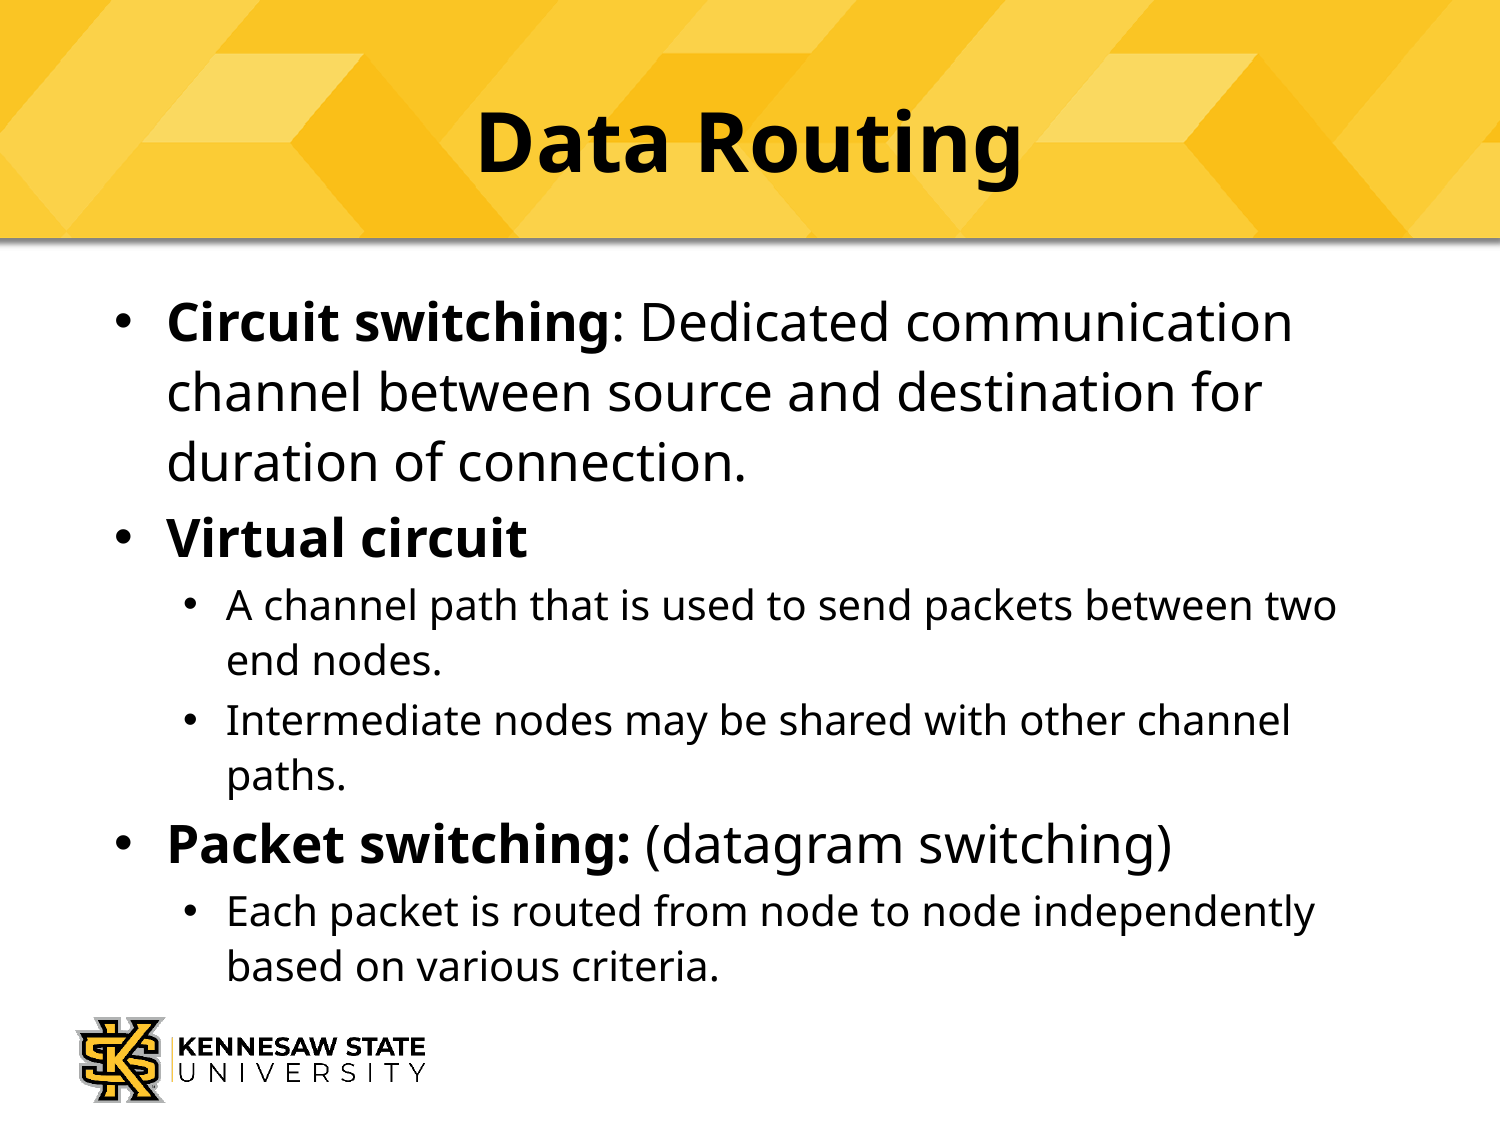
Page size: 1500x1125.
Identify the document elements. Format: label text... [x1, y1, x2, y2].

title Data Routing [75, 45, 1425, 233]
list Circuit switching: Dedicated communication channel between source and destination for duration of connection. Virtual circuit A channel path that is used to send packets between two end nodes. Intermediate nodes may be shared with other channel paths. Packet switching: (datagram switching) Each packet is routed from node to node independently based on various criteria. [99, 275, 1425, 1001]
picture [75, 1017, 425, 1103]
picture [0, 0, 1500, 251]
